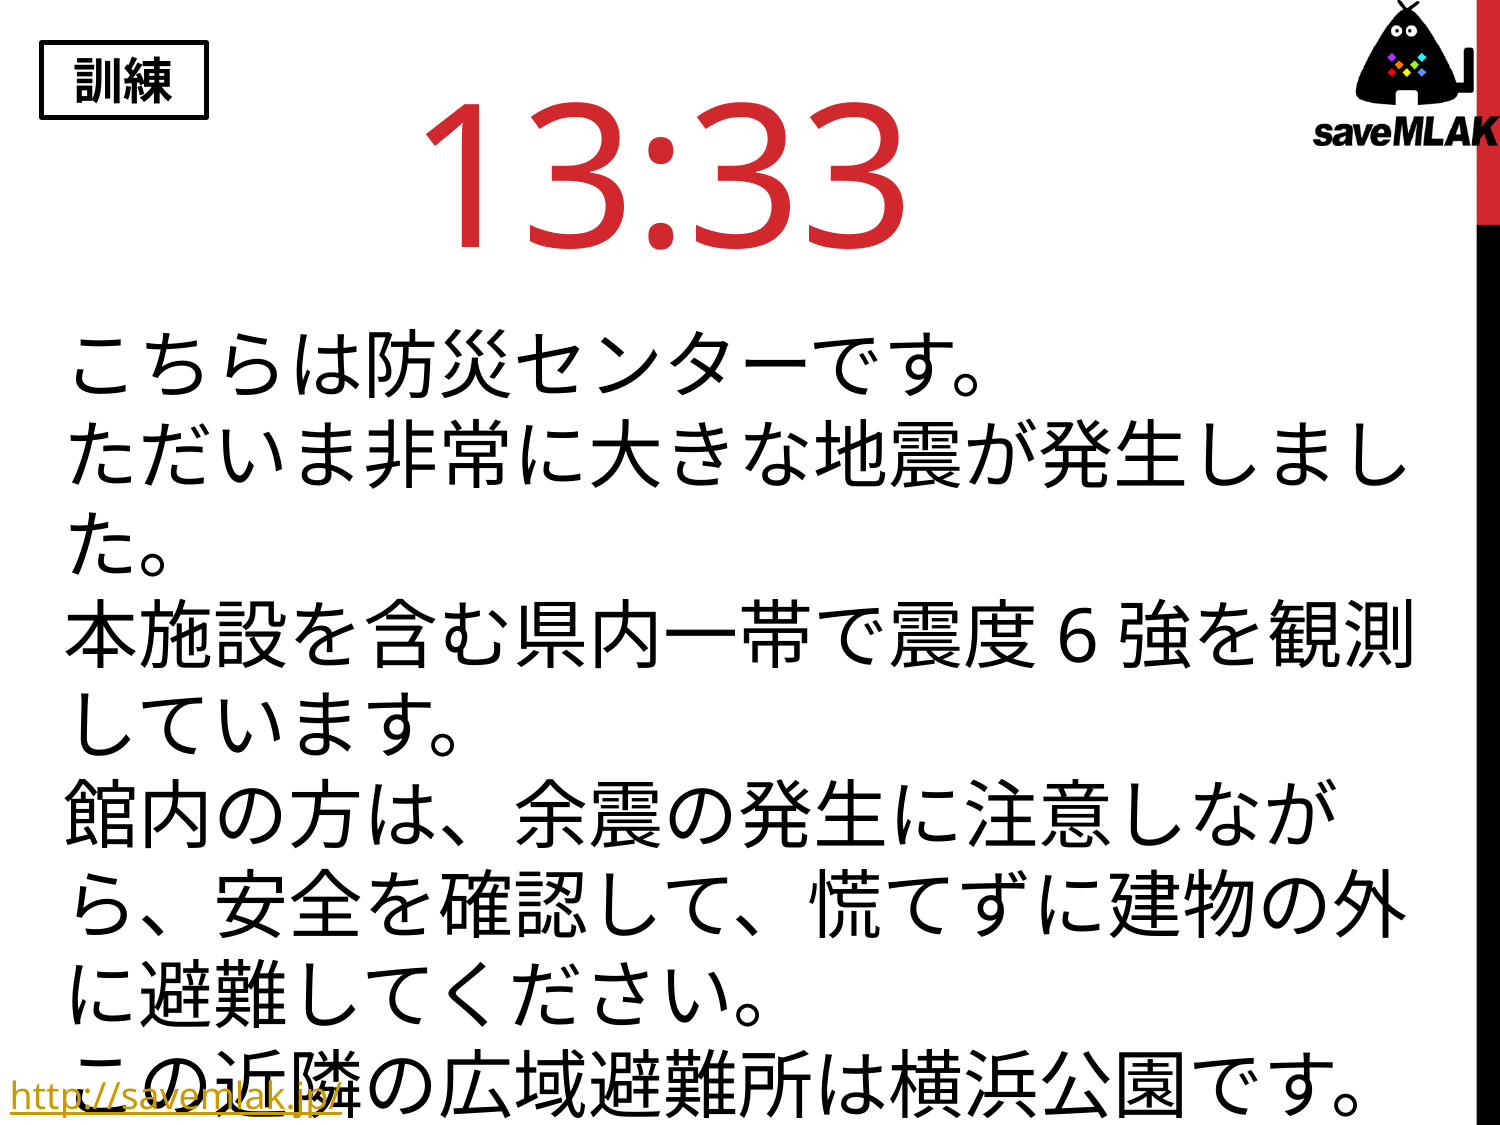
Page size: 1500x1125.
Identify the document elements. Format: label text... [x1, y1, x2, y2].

text_box http://savemlak.jp/ [0, 1064, 358, 1125]
text_box こちらは防災センターです。 ただいま非常に大きな地震が発生しました。 本施設を含む県内一帯で震度6強を観測しています。 館内の方は、余震の発生に注意しながら、安全を確認して、慌てずに建物の外に避難してください。 この近隣の広域避難所は横浜公園です。 [28, 310, 1453, 1125]
text_box 訓練 [41, 42, 207, 118]
text_box 13:33 [42, 40, 1281, 114]
picture [1313, 0, 1500, 146]
